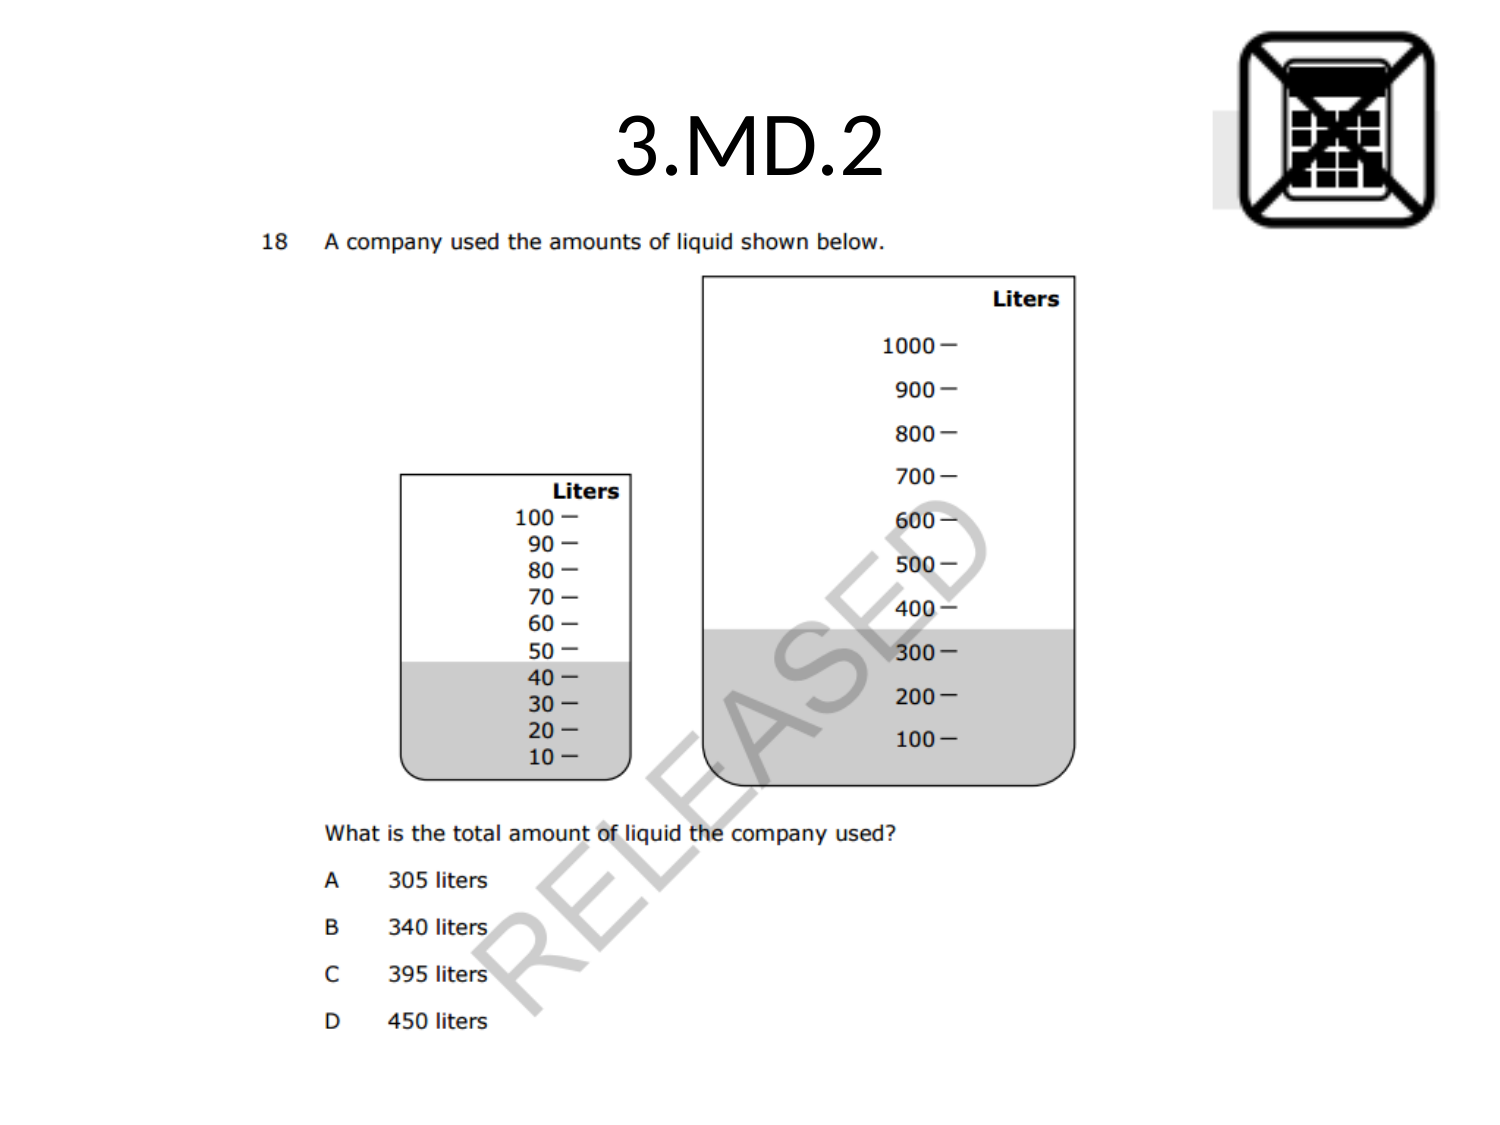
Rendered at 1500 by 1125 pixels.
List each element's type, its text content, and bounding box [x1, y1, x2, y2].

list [237, 212, 1126, 1070]
picture [1212, 12, 1474, 261]
title 3.MD.2 [75, 45, 1207, 233]
